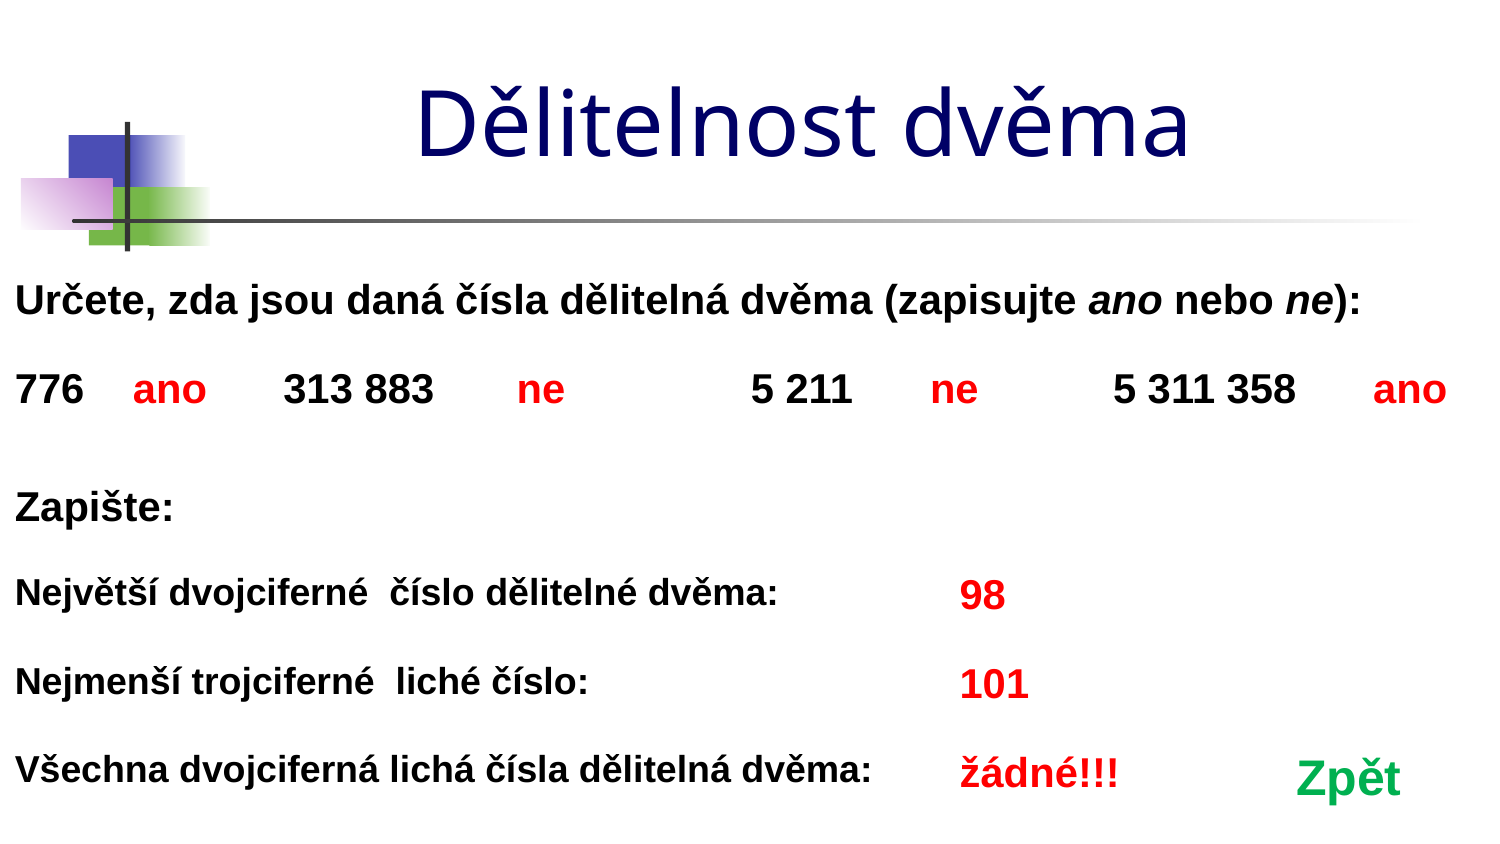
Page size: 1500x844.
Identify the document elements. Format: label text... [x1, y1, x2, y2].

text_box 98 [944, 561, 1028, 626]
text_box Největší dvojciferné číslo dělitelné dvěma: [0, 560, 813, 621]
text_box ano [1358, 354, 1479, 420]
text_box Zpět [1281, 738, 1447, 813]
text_box 5 211 [708, 354, 895, 420]
text_box 776 [0, 354, 104, 420]
text_box 101 [944, 649, 1052, 715]
text_box Určete, zda jsou daná čísla dělitelná dvěma (zapisujte ano nebo ne): [0, 265, 1500, 331]
text_box ne [915, 354, 998, 420]
text_box žádné!!! [944, 738, 1190, 803]
text_box Všechna dvojciferná lichá čísla dělitelná dvěma: [0, 738, 916, 798]
title Dělitelnost dvěma [106, 29, 1500, 210]
text_box Nejmenší trojciferné liché číslo: [0, 649, 624, 710]
text_box 313 883 [265, 354, 452, 420]
text_box 5 311 358 [1062, 354, 1347, 420]
text_box Zapište: [0, 472, 207, 538]
text_box ne [501, 354, 585, 420]
text_box ano [118, 354, 239, 420]
